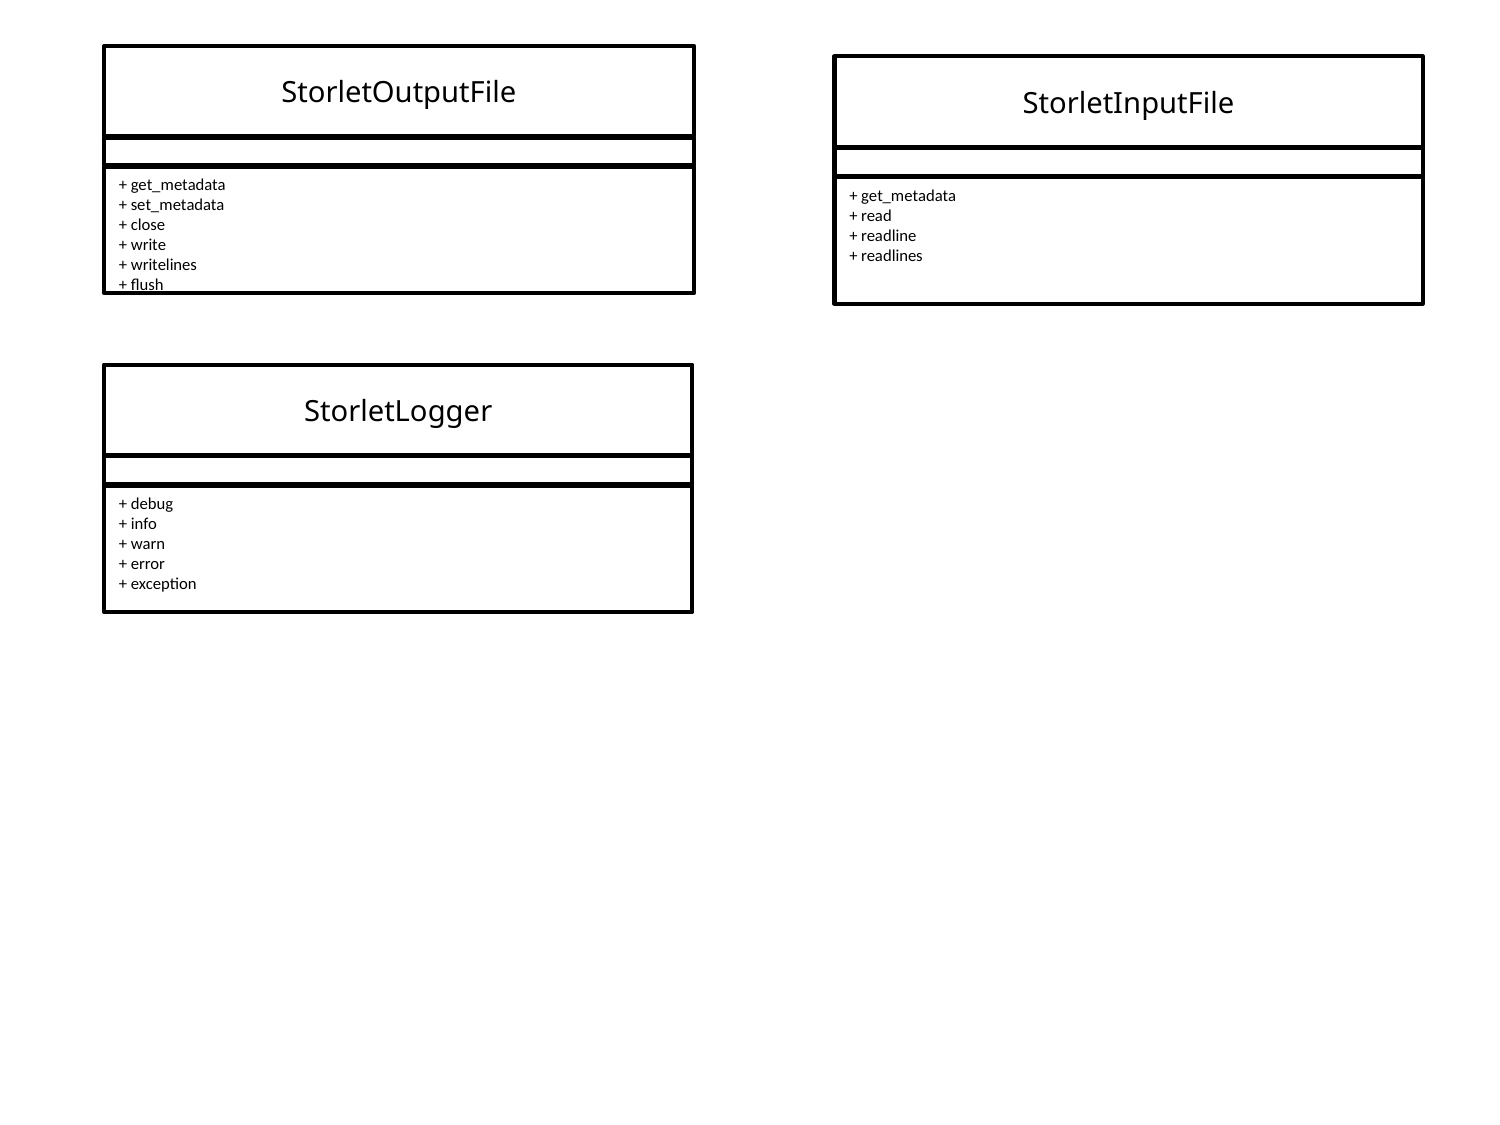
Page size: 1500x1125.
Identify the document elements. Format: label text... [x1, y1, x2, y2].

text_box StorletOutputFile [102, 44, 696, 136]
text_box + get_metadata + read + readline + readlines [832, 178, 1425, 306]
text_box StorletInputFile [832, 54, 1425, 146]
text_box + get_metadata + set_metadata + close + write + writelines + flush [102, 167, 696, 295]
text_box [832, 146, 1425, 178]
text_box [102, 454, 694, 486]
text_box [102, 136, 696, 167]
text_box + debug + info + warn + error + exception [102, 486, 694, 614]
text_box StorletLogger [102, 363, 694, 454]
